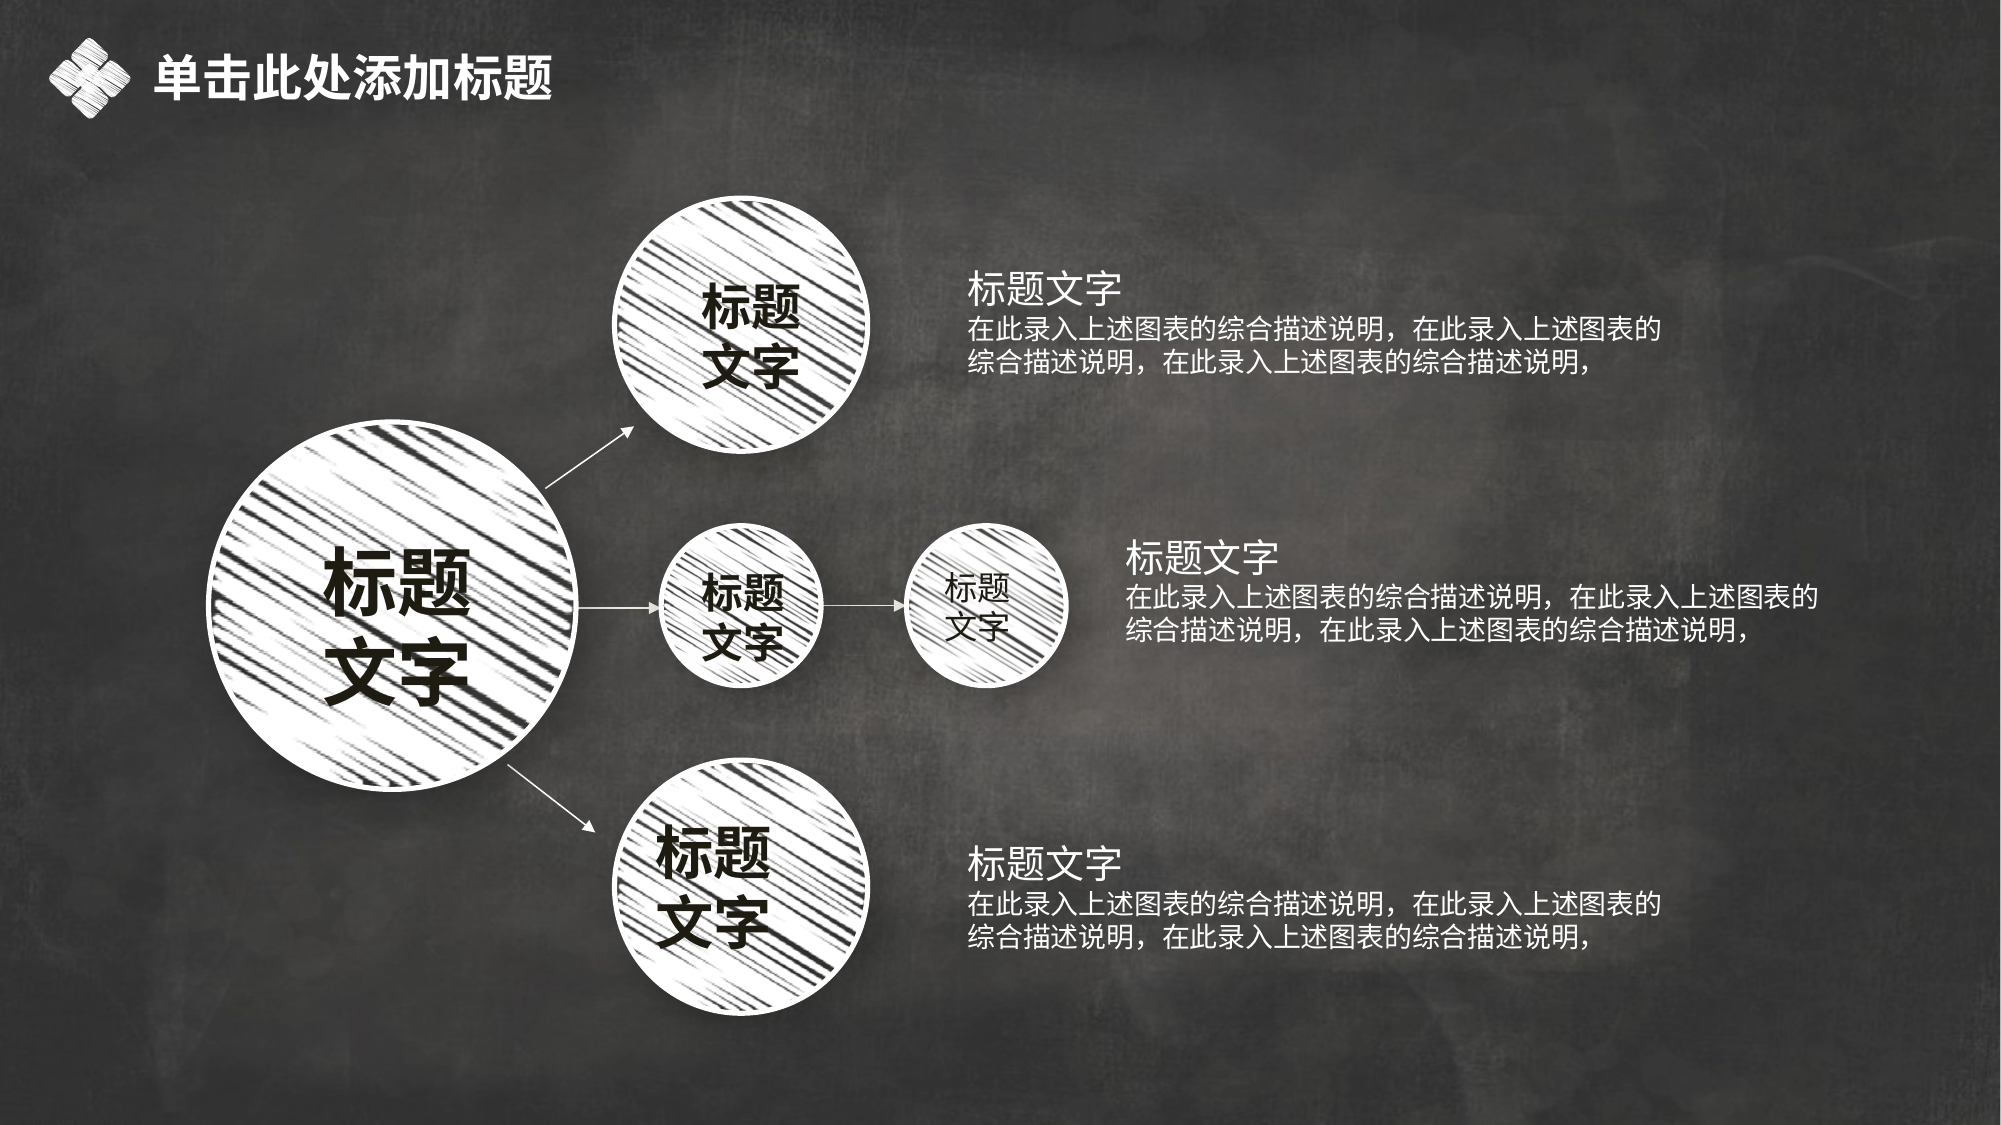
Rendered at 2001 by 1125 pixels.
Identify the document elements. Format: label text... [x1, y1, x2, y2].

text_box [660, 525, 822, 686]
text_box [614, 759, 868, 1014]
text_box 标题文字 在此录入上述图表的综合描述说明，在此录入上述图表的综合描述说明，在此录入上述图表的综合描述说明， [1110, 525, 1851, 654]
text_box 标题 文字 [929, 559, 1054, 654]
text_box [614, 197, 868, 452]
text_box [0, 0, 2001, 1125]
text_box [904, 523, 1069, 688]
picture [127, 73, 131, 84]
text_box 单击此处添加标题 [137, 38, 568, 114]
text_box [208, 421, 577, 790]
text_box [507, 764, 596, 833]
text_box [581, 425, 635, 489]
picture [84, 115, 96, 119]
text_box 标题文字 在此录入上述图表的综合描述说明，在此录入上述图表的综合描述说明，在此录入上述图表的综合描述说明， [953, 257, 1694, 386]
text_box 标题文字 在此录入上述图表的综合描述说明，在此录入上述图表的综合描述说明，在此录入上述图表的综合描述说明， [953, 832, 1694, 961]
